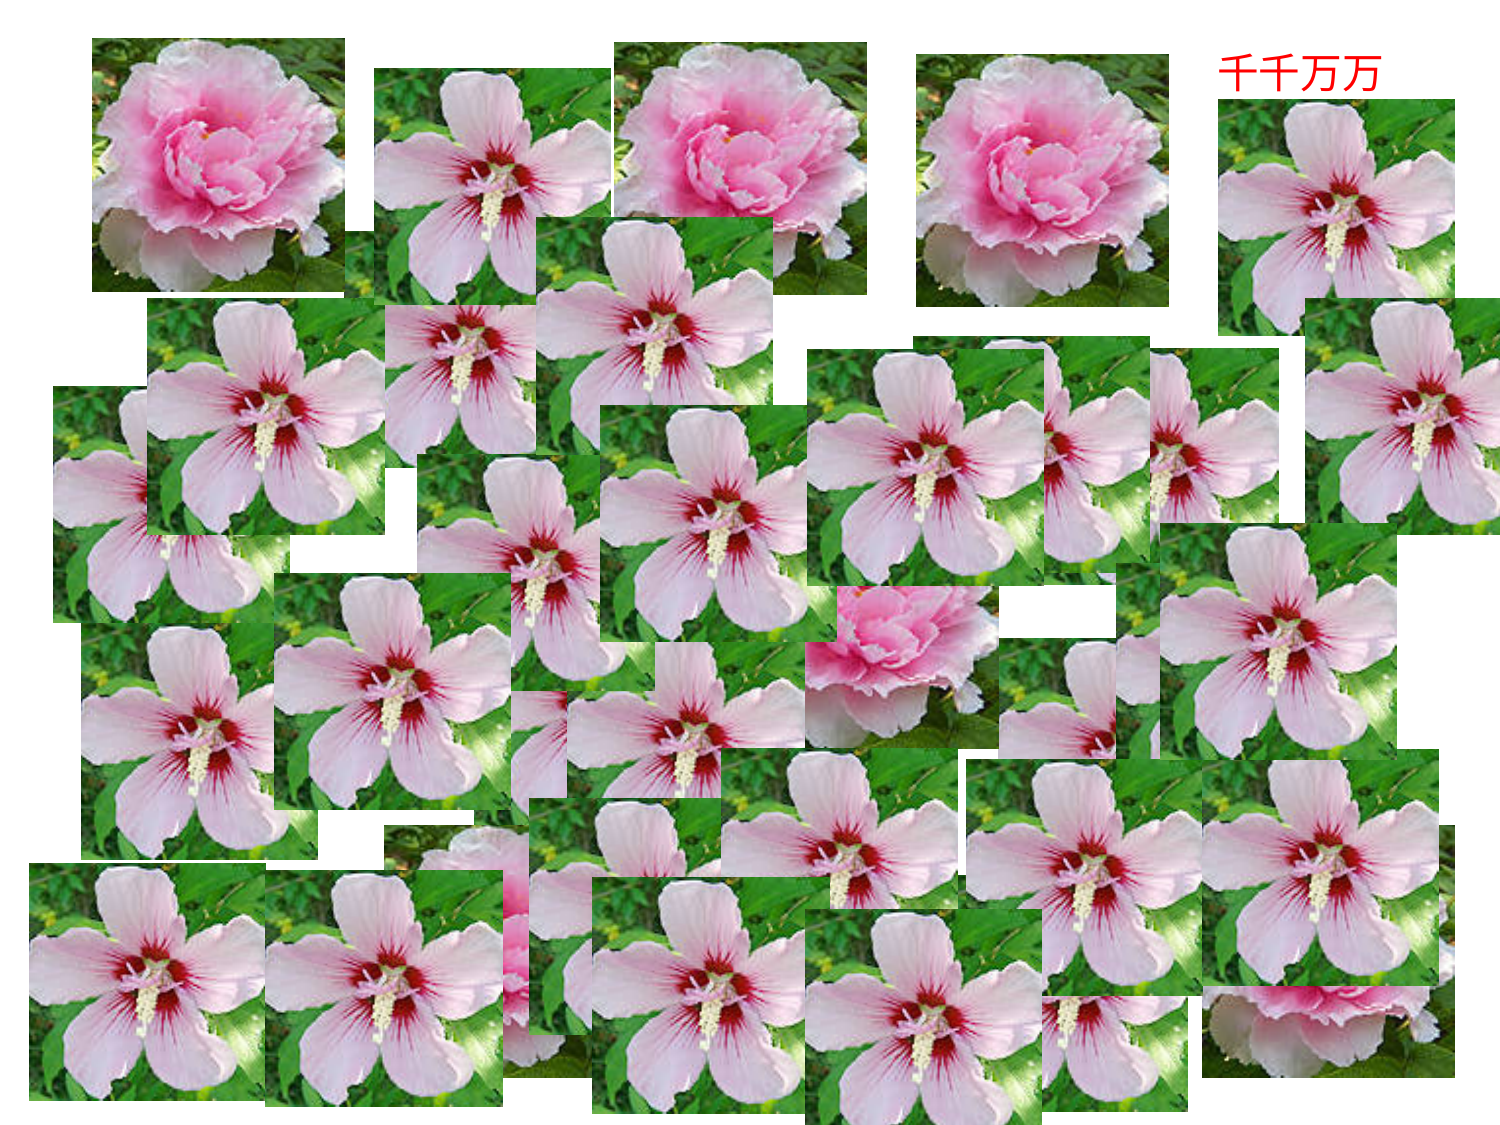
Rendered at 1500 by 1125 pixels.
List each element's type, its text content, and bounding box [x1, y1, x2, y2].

text_box 千千万万 [1202, 39, 1424, 104]
picture [915, 54, 1169, 307]
picture [29, 38, 1500, 1125]
